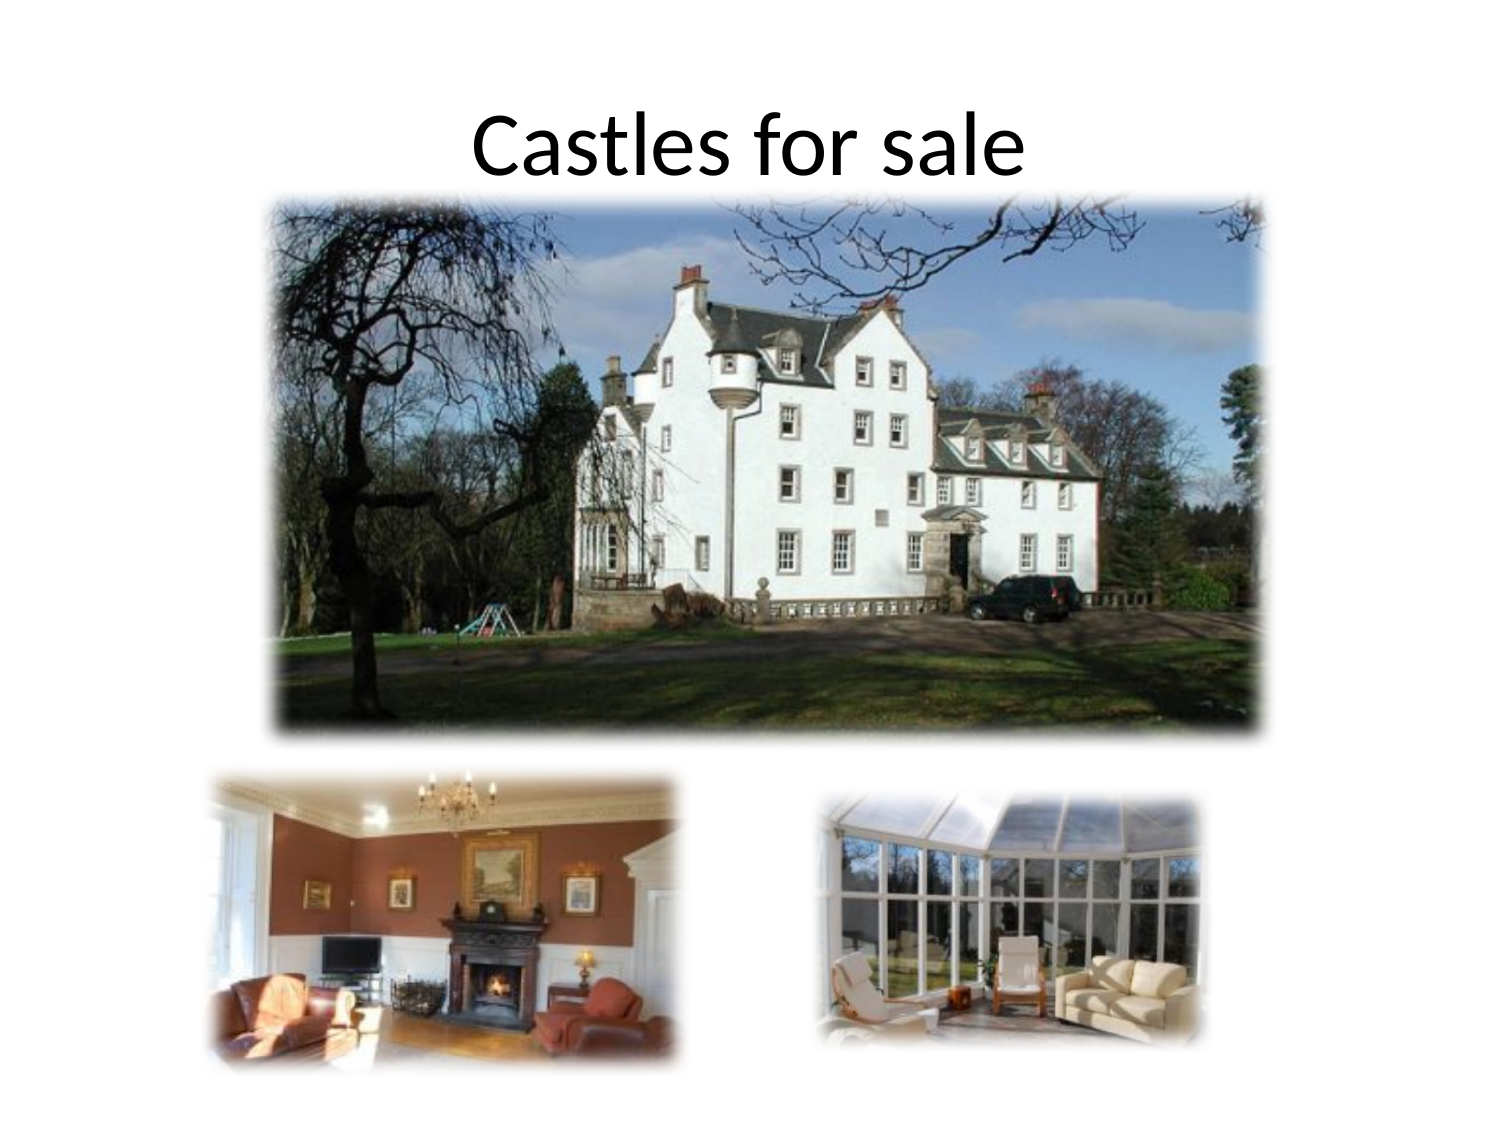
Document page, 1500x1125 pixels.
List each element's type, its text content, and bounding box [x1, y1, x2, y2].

picture [198, 761, 692, 1078]
picture [808, 784, 1216, 1055]
picture [257, 187, 1278, 754]
title Castles for sale [75, 45, 1425, 233]
